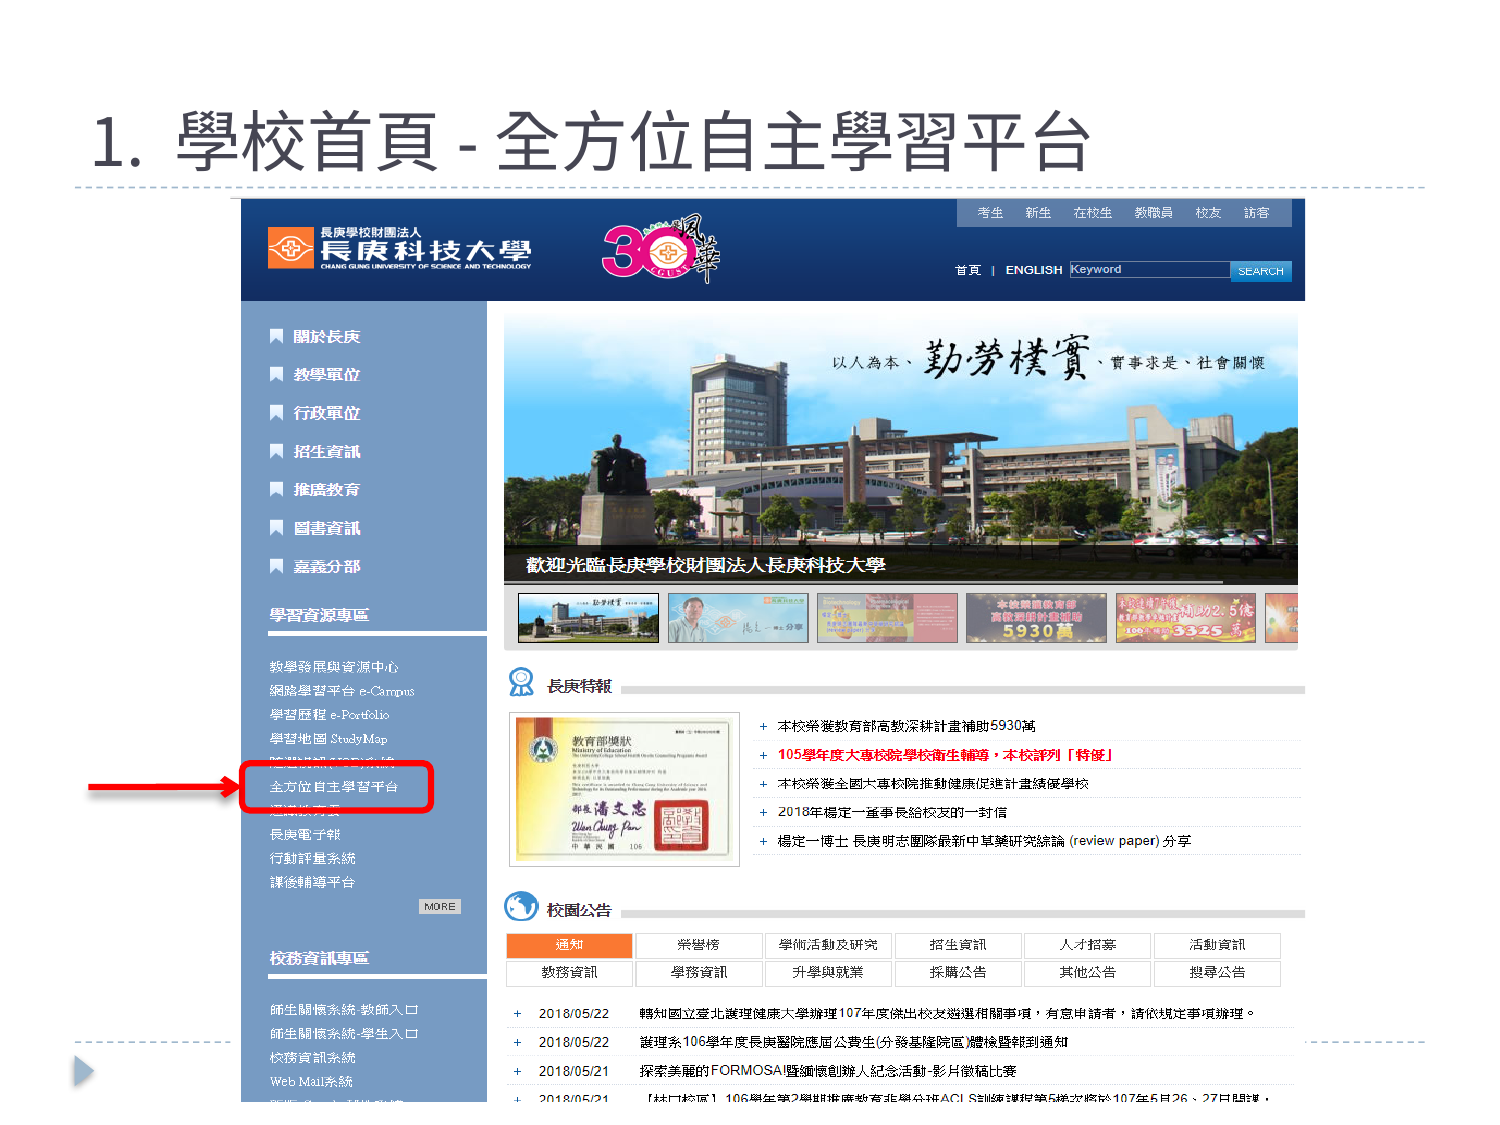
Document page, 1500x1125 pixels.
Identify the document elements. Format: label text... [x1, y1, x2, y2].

title 學校首頁-全方位自主學習平台 [75, 24, 1425, 188]
picture [229, 195, 1306, 1102]
